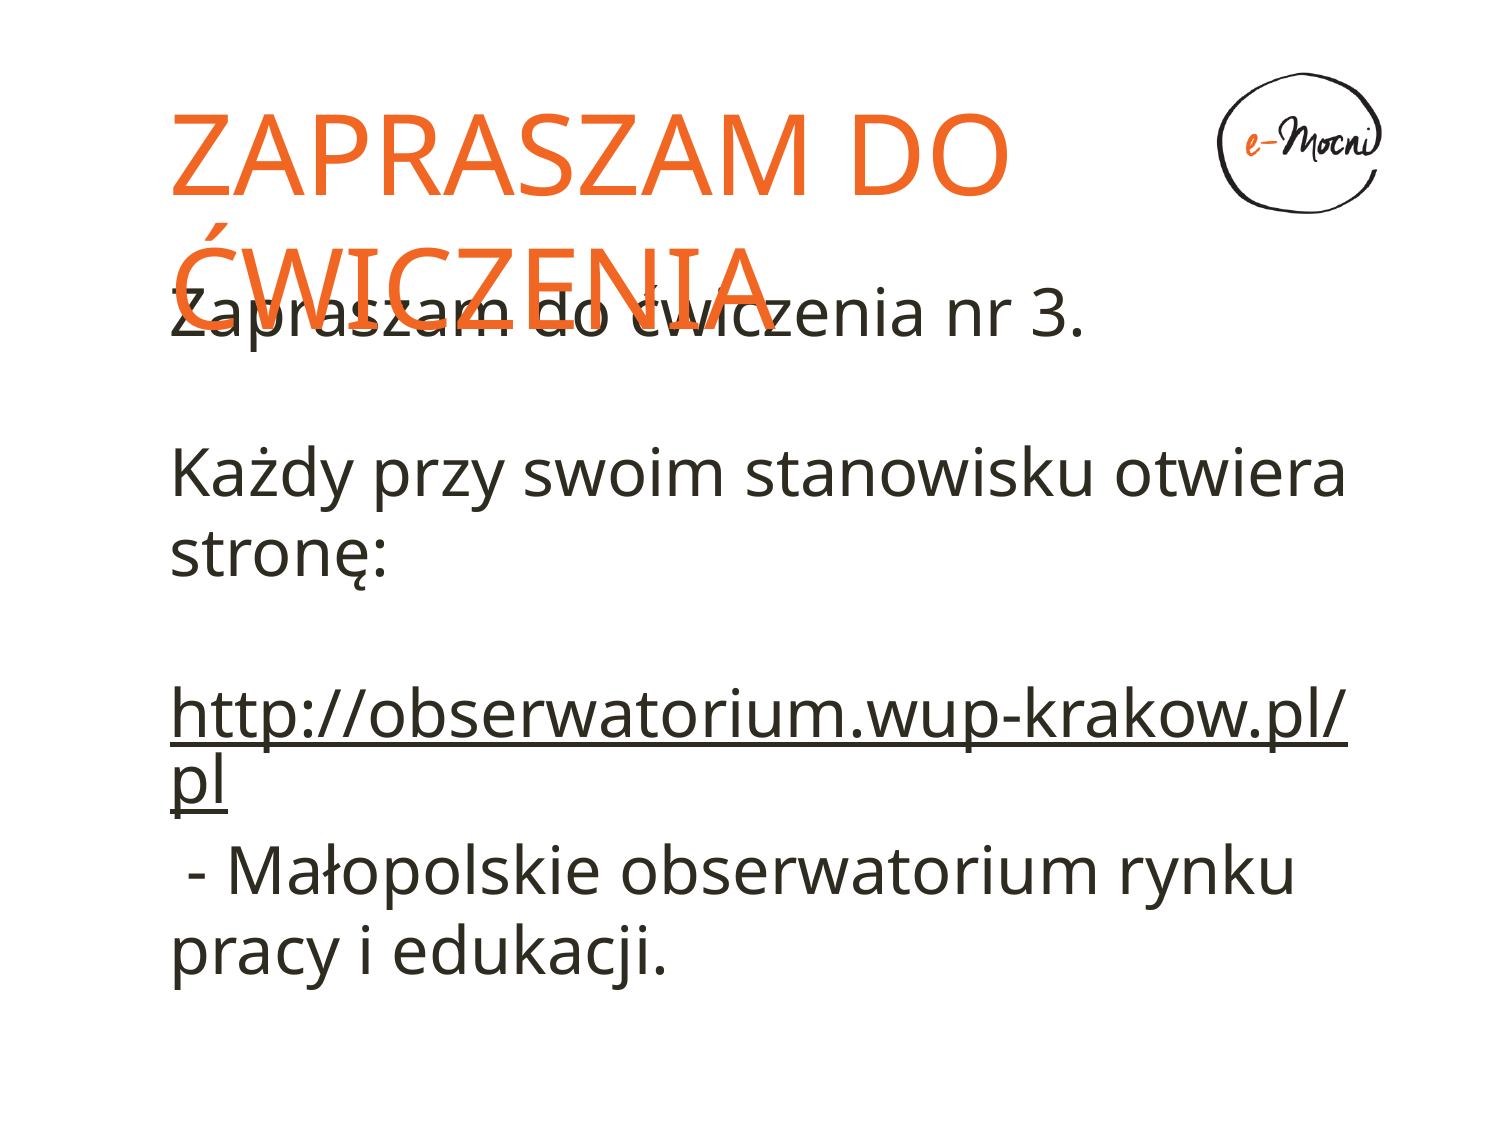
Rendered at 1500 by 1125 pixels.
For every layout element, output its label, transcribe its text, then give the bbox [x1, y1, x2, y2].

text_box Zapraszam do ćwiczenia nr 3. Każdy przy swoim stanowisku otwiera stronę: http://obserwatorium.wup-krakow.pl/pl - Małopolskie obserwatorium rynku pracy i edukacji. [154, 256, 1382, 935]
text_box ZAPRASZAM DO ĆWICZENIA [154, 75, 1377, 360]
picture [1159, 59, 1438, 227]
